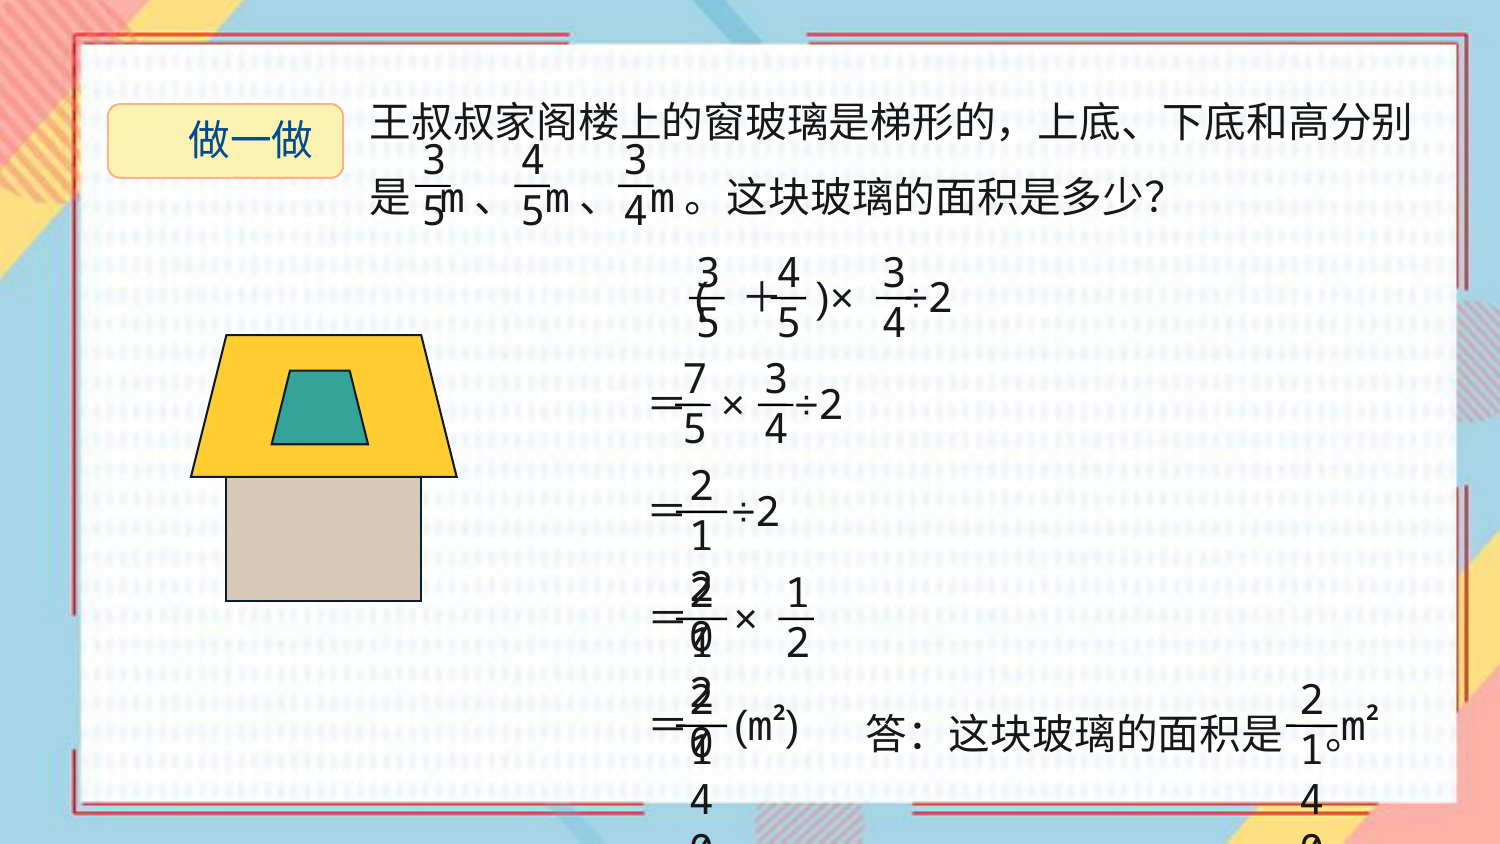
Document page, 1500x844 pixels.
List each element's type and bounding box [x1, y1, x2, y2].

text_box [613, 451, 813, 558]
text_box [190, 335, 457, 602]
text_box [613, 665, 834, 782]
text_box [613, 344, 876, 461]
picture [0, 0, 1500, 844]
text_box [613, 558, 824, 665]
text_box [850, 665, 1470, 782]
text_box [107, 104, 344, 178]
picture [694, 837, 704, 844]
text_box [354, 63, 1430, 242]
picture [1305, 837, 1315, 844]
text_box [650, 237, 997, 355]
